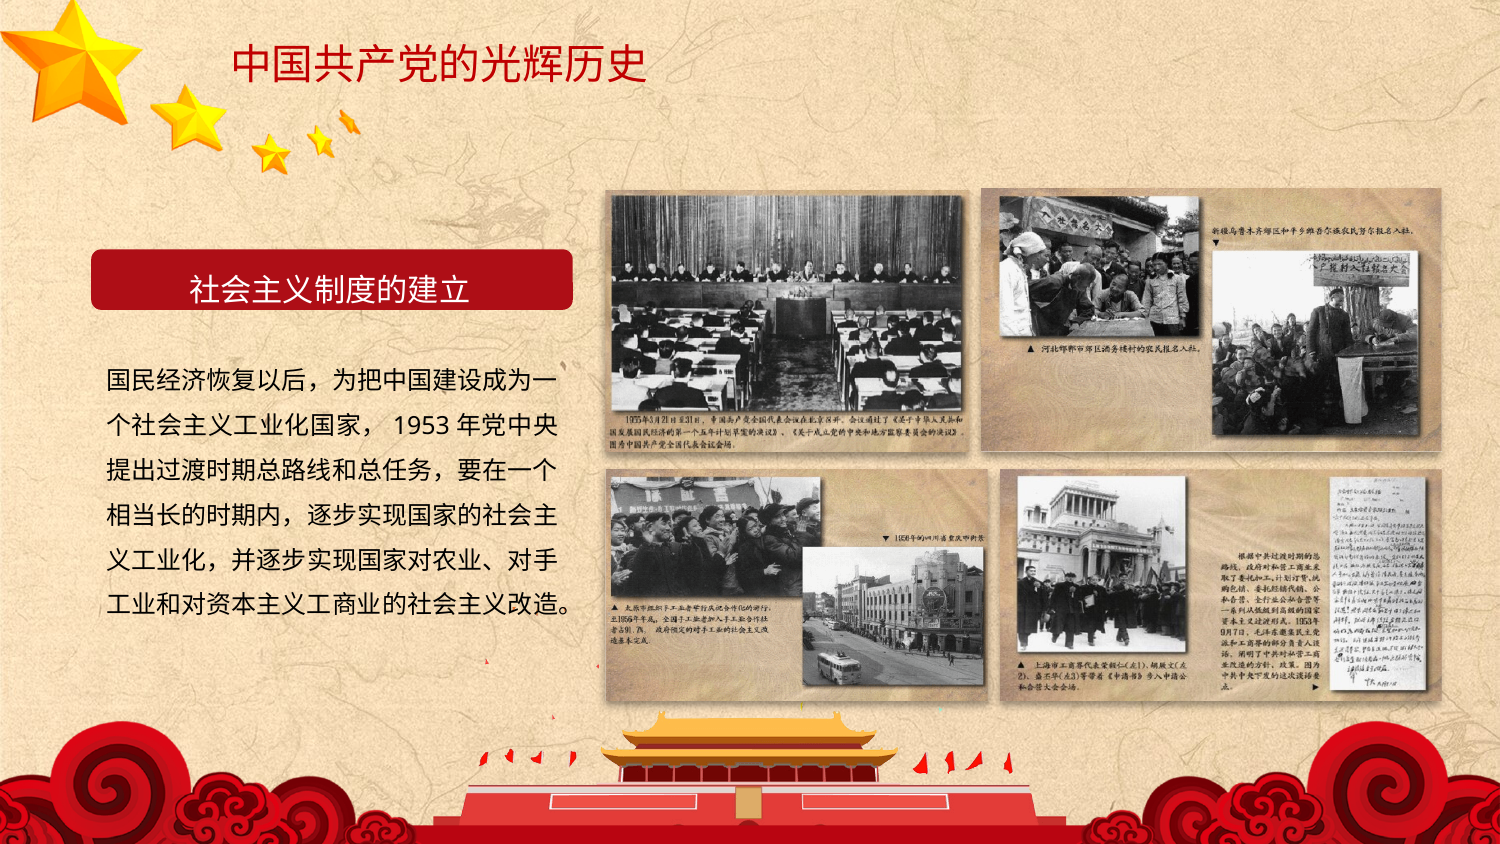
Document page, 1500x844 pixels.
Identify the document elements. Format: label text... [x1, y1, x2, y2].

text_box 国民经济恢复以后，为把中国建设成为一个社会主义工业化国家，1953年党中央提出过渡时期总路线和总任务，要在一个相当长的时期内，逐步实现国家的社会主义工业化，并逐步实现国家对农业、对手工业和对资本主义工商业的社会主义改造。 [91, 342, 573, 672]
picture [0, 0, 1500, 844]
text_box [89, 247, 158, 312]
text_box [502, 247, 575, 312]
text_box 社会主义制度的建立 [158, 244, 502, 315]
